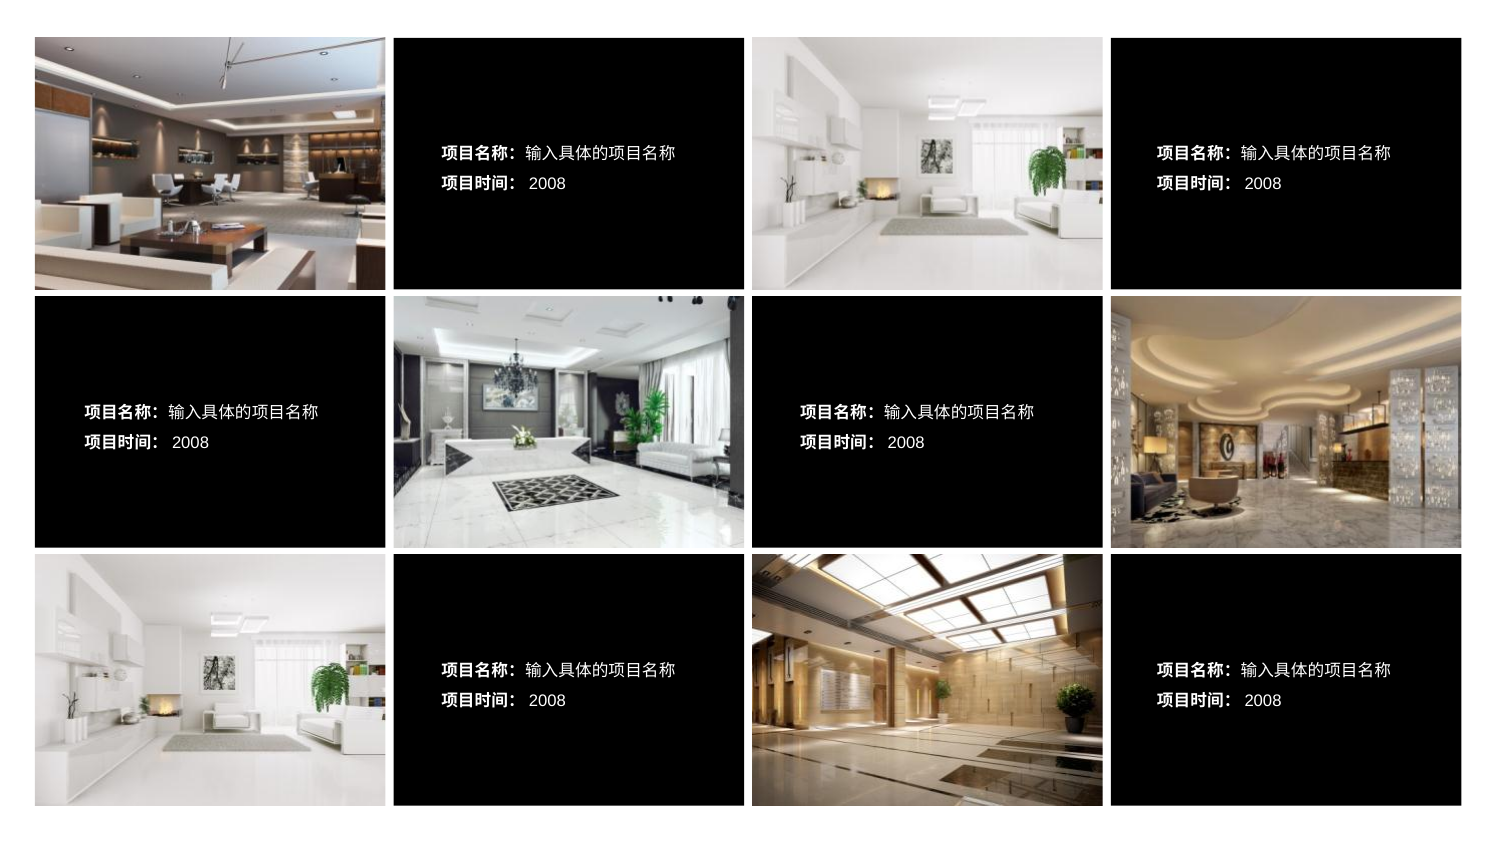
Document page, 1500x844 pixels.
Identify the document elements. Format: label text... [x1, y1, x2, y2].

text_box [750, 294, 1105, 550]
text_box [391, 36, 746, 292]
text_box 项目名称：输入具体的项目名称 项目时间：2008 [435, 643, 744, 716]
text_box [33, 552, 388, 808]
text_box [33, 294, 388, 550]
text_box [1109, 552, 1463, 808]
text_box 项目名称：输入具体的项目名称 项目时间：2008 [794, 385, 1102, 458]
text_box 项目名称：输入具体的项目名称 项目时间：2008 [1150, 127, 1459, 200]
text_box 项目名称：输入具体的项目名称 项目时间：2008 [435, 127, 744, 200]
text_box [750, 36, 1105, 292]
text_box [33, 36, 388, 292]
text_box 项目名称：输入具体的项目名称 项目时间：2008 [78, 385, 387, 458]
text_box 项目名称：输入具体的项目名称 项目时间：2008 [1150, 643, 1459, 716]
text_box [391, 552, 746, 808]
text_box [1109, 36, 1463, 292]
text_box [391, 294, 746, 550]
text_box [750, 552, 1105, 808]
text_box [1109, 294, 1463, 550]
